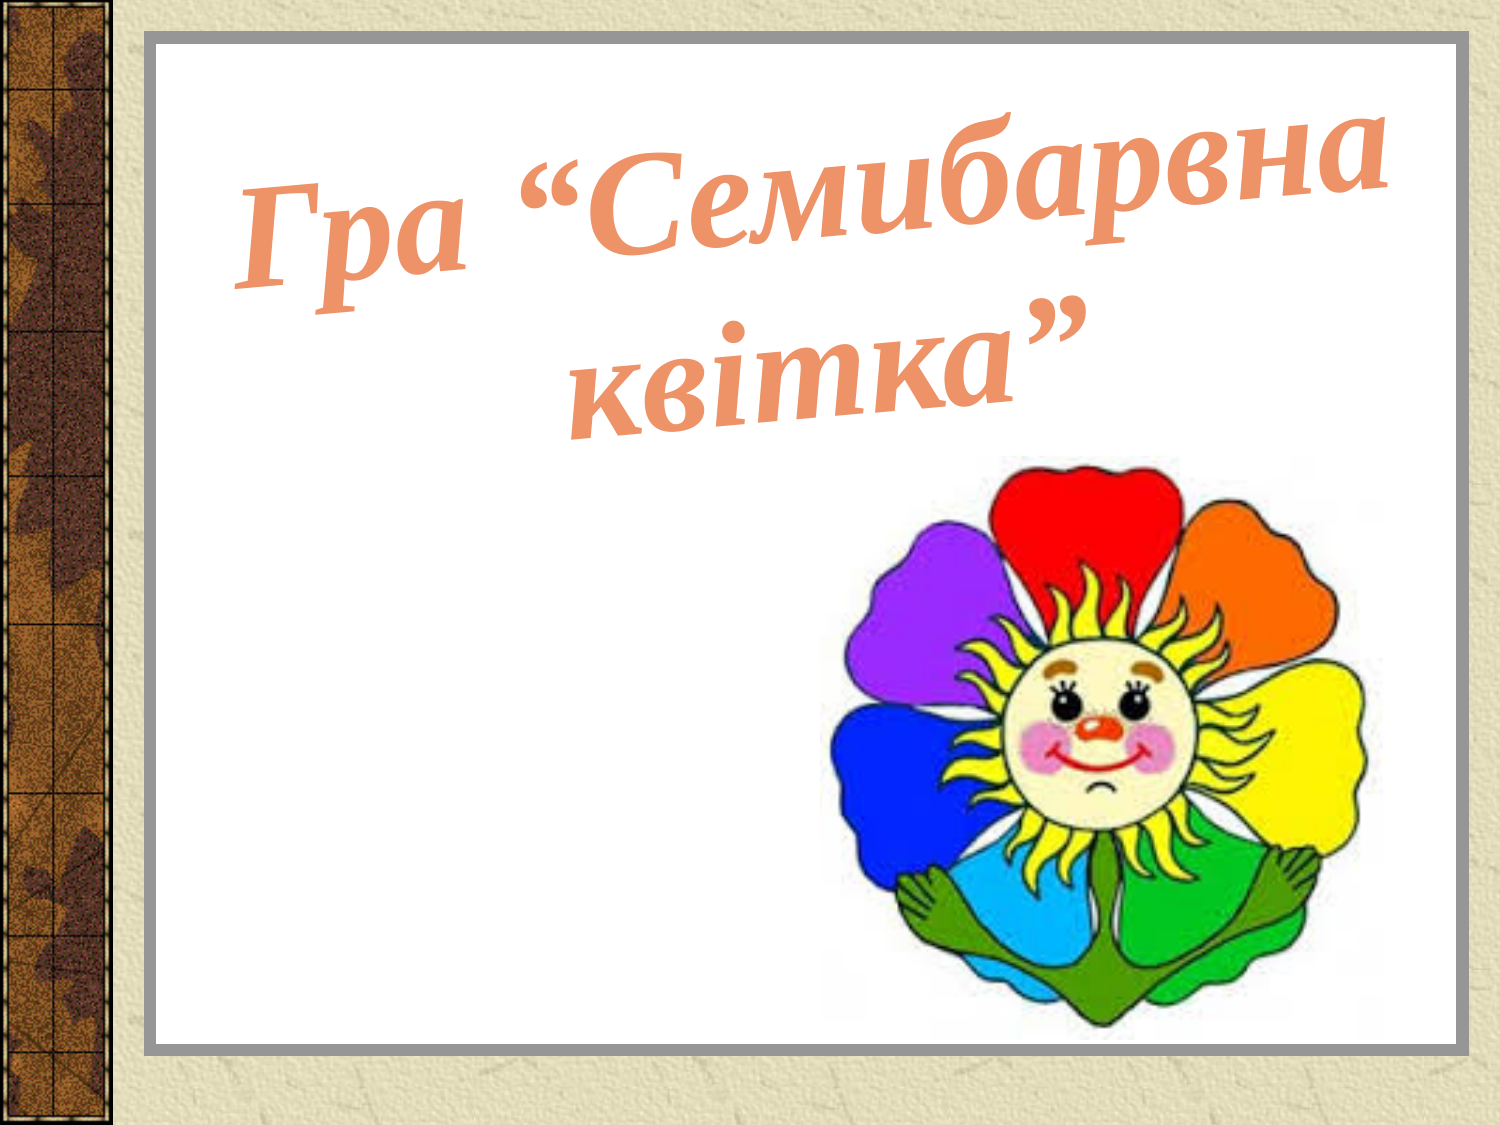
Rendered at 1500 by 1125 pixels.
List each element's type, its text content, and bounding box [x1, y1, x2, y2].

picture [0, 0, 1500, 1125]
title Гра “Семибарвна квітка” [174, 116, 1464, 419]
